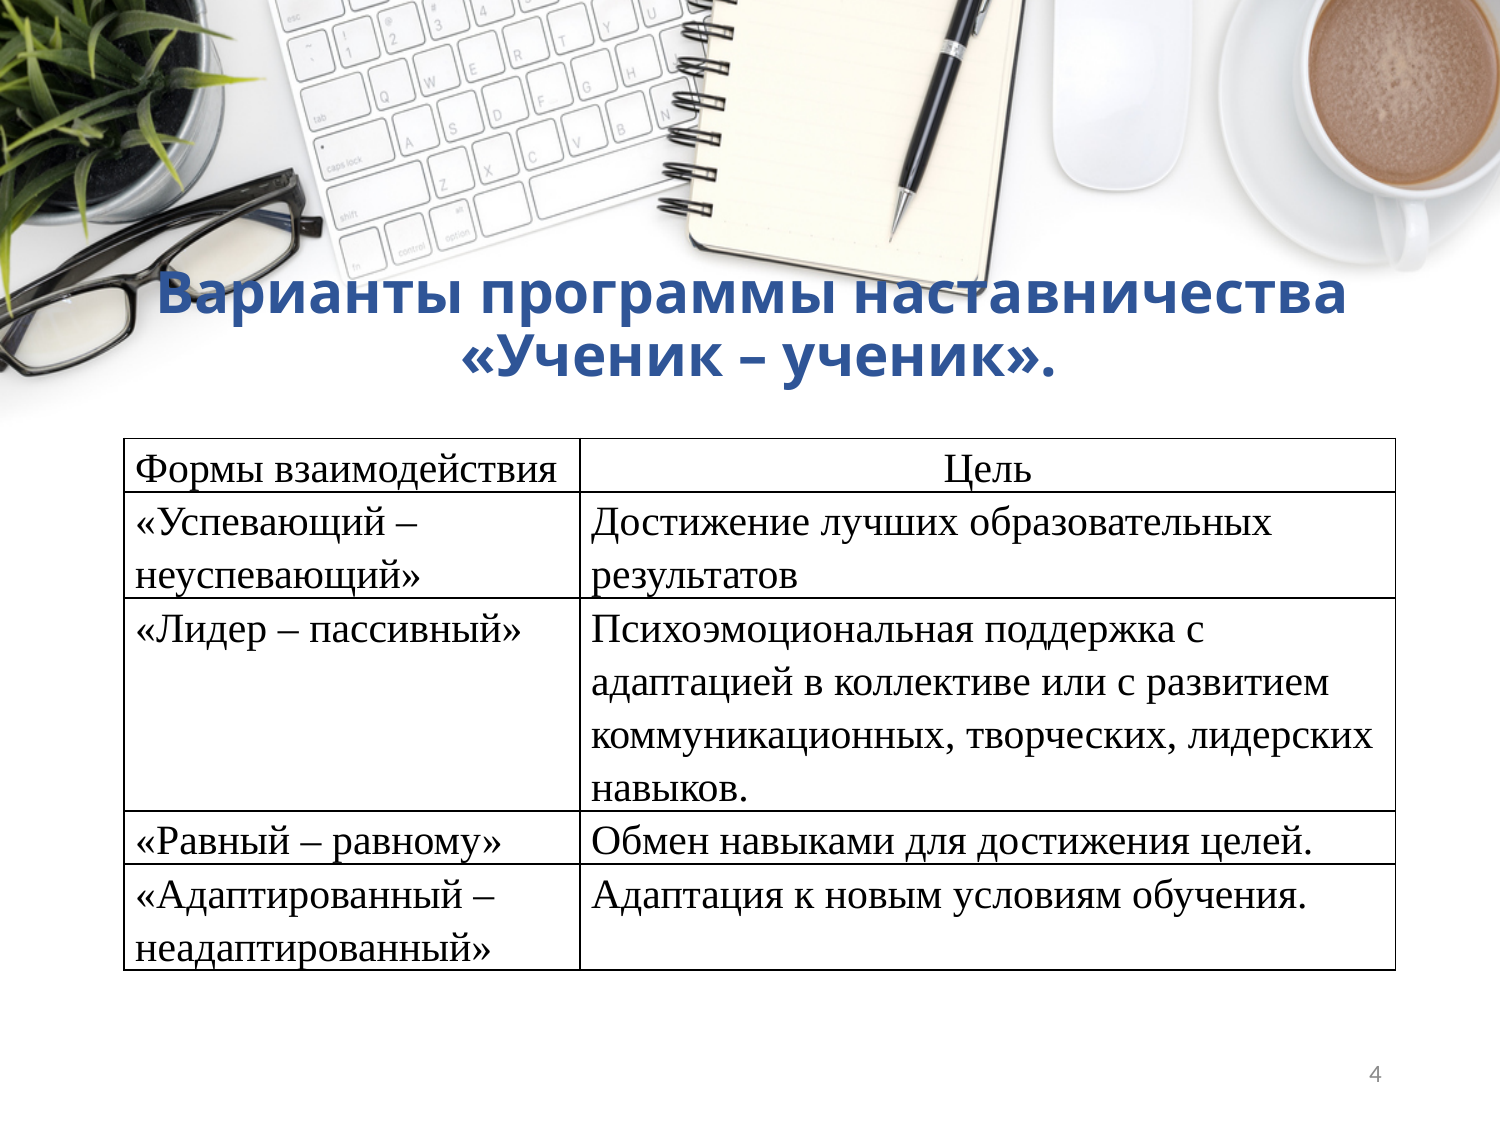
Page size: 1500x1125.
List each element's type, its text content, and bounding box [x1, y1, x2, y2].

table_cell Адаптация к новым условиям обучения. [581, 865, 1395, 969]
title Варианты программы наставничества «Ученик – ученик». [121, 260, 1397, 397]
table_cell Достижение лучших образовательных результатов [581, 493, 1395, 597]
table_cell Обмен навыками для достижения целей. [581, 812, 1395, 863]
table_cell «Адаптированный – неадаптированный» [125, 865, 579, 969]
slide_number 4 [1059, 1042, 1397, 1103]
table_header Формы взаимодействия [125, 439, 579, 491]
table_cell «Равный – равному» [125, 812, 579, 863]
table_header Цель [581, 439, 1395, 491]
table_cell «Успевающий – неуспевающий» [125, 493, 579, 597]
picture [0, 0, 1500, 1125]
table_cell Психоэмоциональная поддержка с адаптацией в коллективе или с развитием коммуникационных, творческих, лидерских навыков. [581, 599, 1395, 810]
table_cell «Лидер – пассивный» [125, 599, 579, 810]
